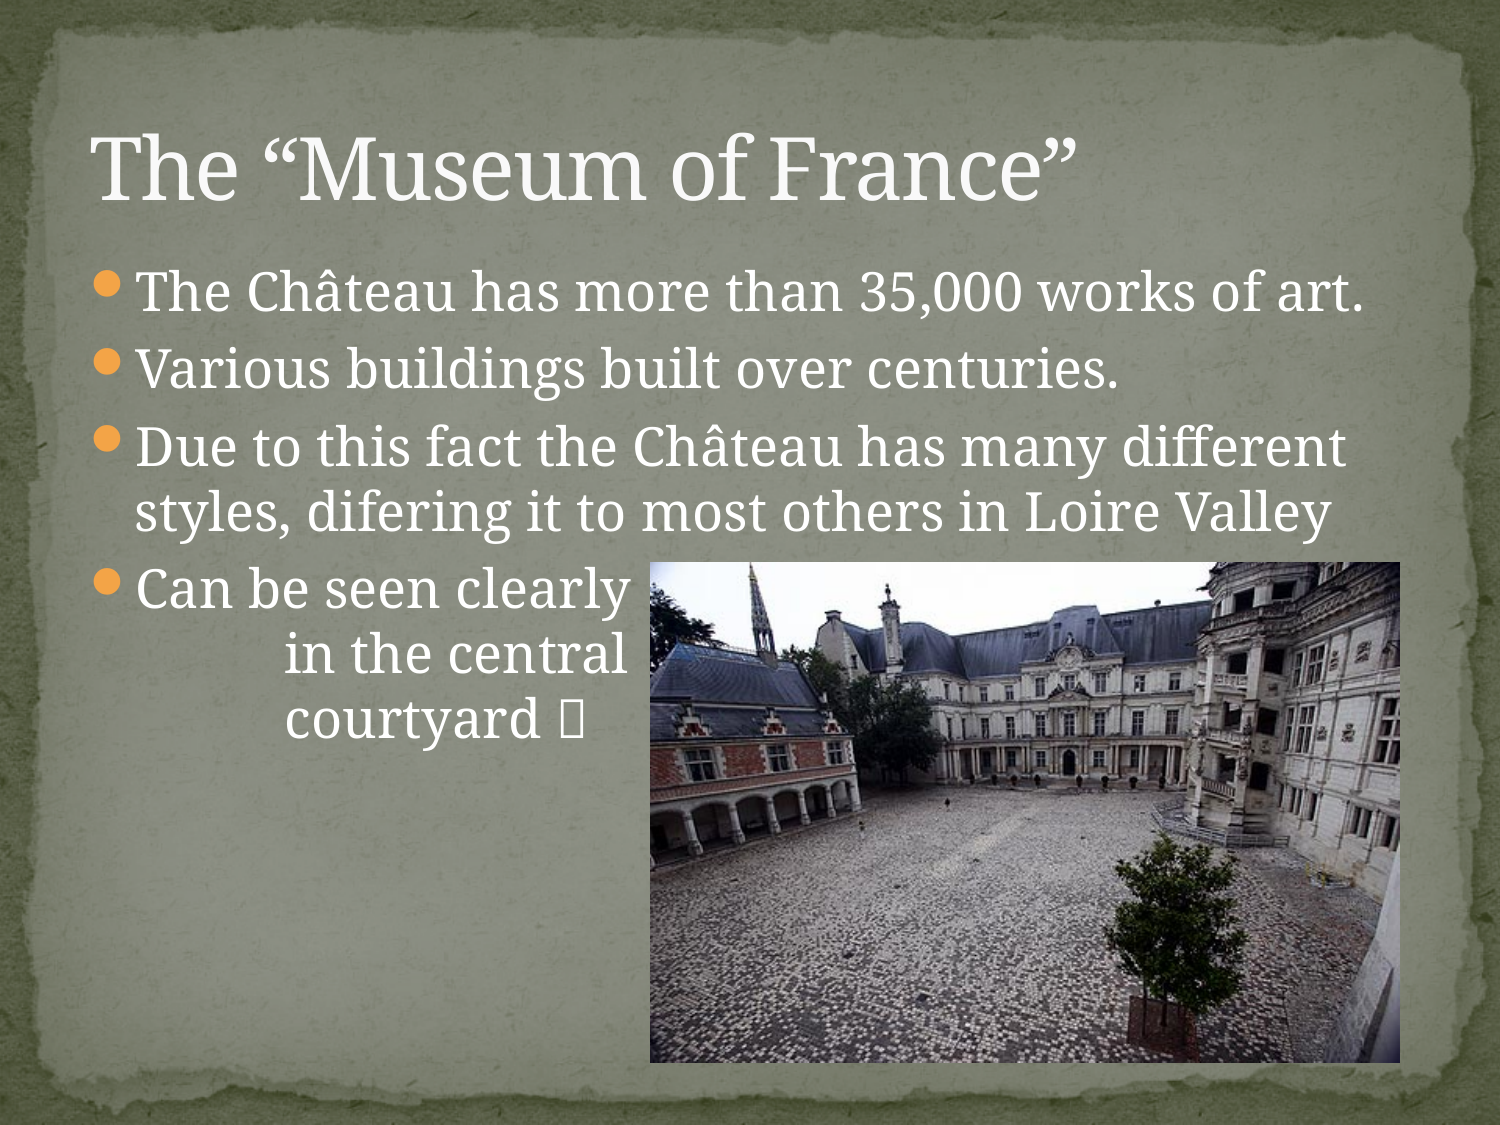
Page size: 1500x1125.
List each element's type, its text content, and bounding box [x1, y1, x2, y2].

list The Château has more than 35,000 works of art. Various buildings built over centuries. Due to this fact the Château has many different styles, difering it to most others in Loire Valley Can be seen clearly in the central courtyard  [75, 249, 1425, 1000]
title The “Museum of France” [74, 24, 1425, 225]
picture [650, 565, 1401, 1063]
